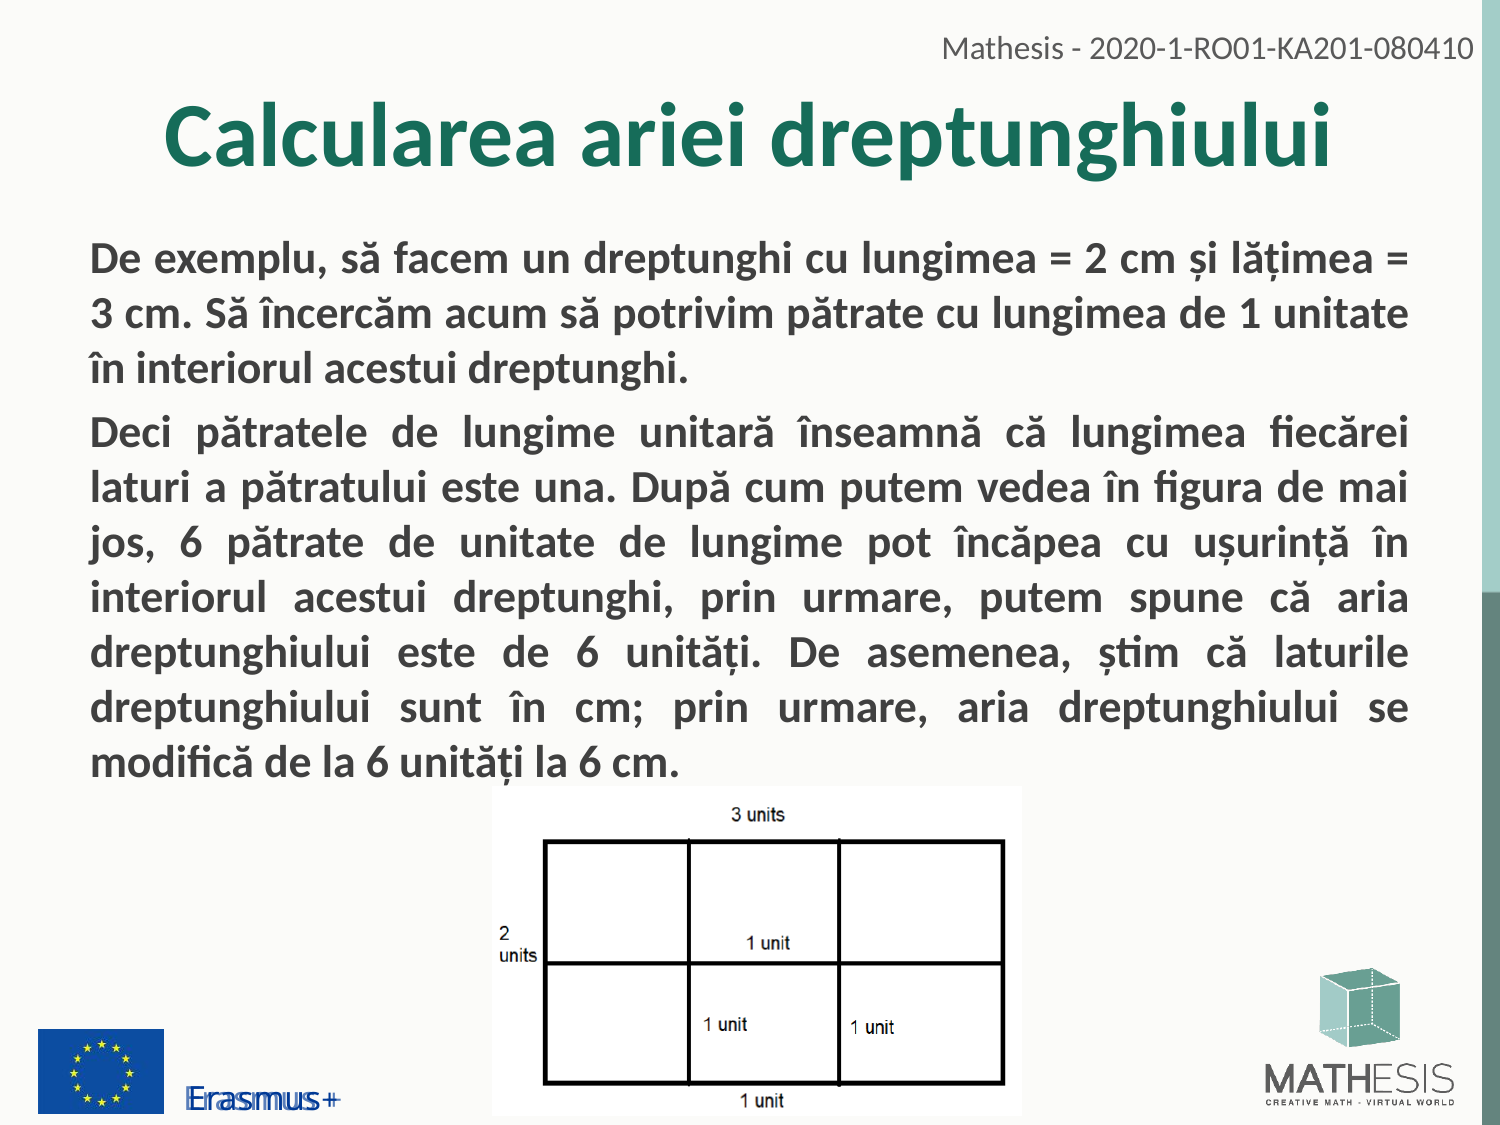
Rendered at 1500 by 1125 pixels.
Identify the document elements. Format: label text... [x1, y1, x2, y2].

picture [492, 786, 1022, 1117]
list De exemplu, să facem un dreptunghi cu lungimea = 2 cm și lățimea = 3 cm. Să încercăm acum să potrivim pătrate cu lungimea de 1 unitate în interiorul acestui dreptunghi. Deci pătratele de lungime unitară înseamnă că lungimea fiecărei laturi a pătratului este una. După cum putem vedea în figura de mai jos, 6 pătrate de unitate de lungime pot încăpea cu ușurință în interiorul acestui dreptunghi, prin urmare, putem spune că aria dreptunghiului este de 6 unități. De asemenea, știm că laturile dreptunghiului sunt în cm; prin urmare, aria dreptunghiului se modifică de la 6 unități la 6 cm. [75, 219, 1425, 963]
title Calcularea ariei dreptunghiului [75, 67, 1425, 185]
picture [38, 1029, 164, 1114]
